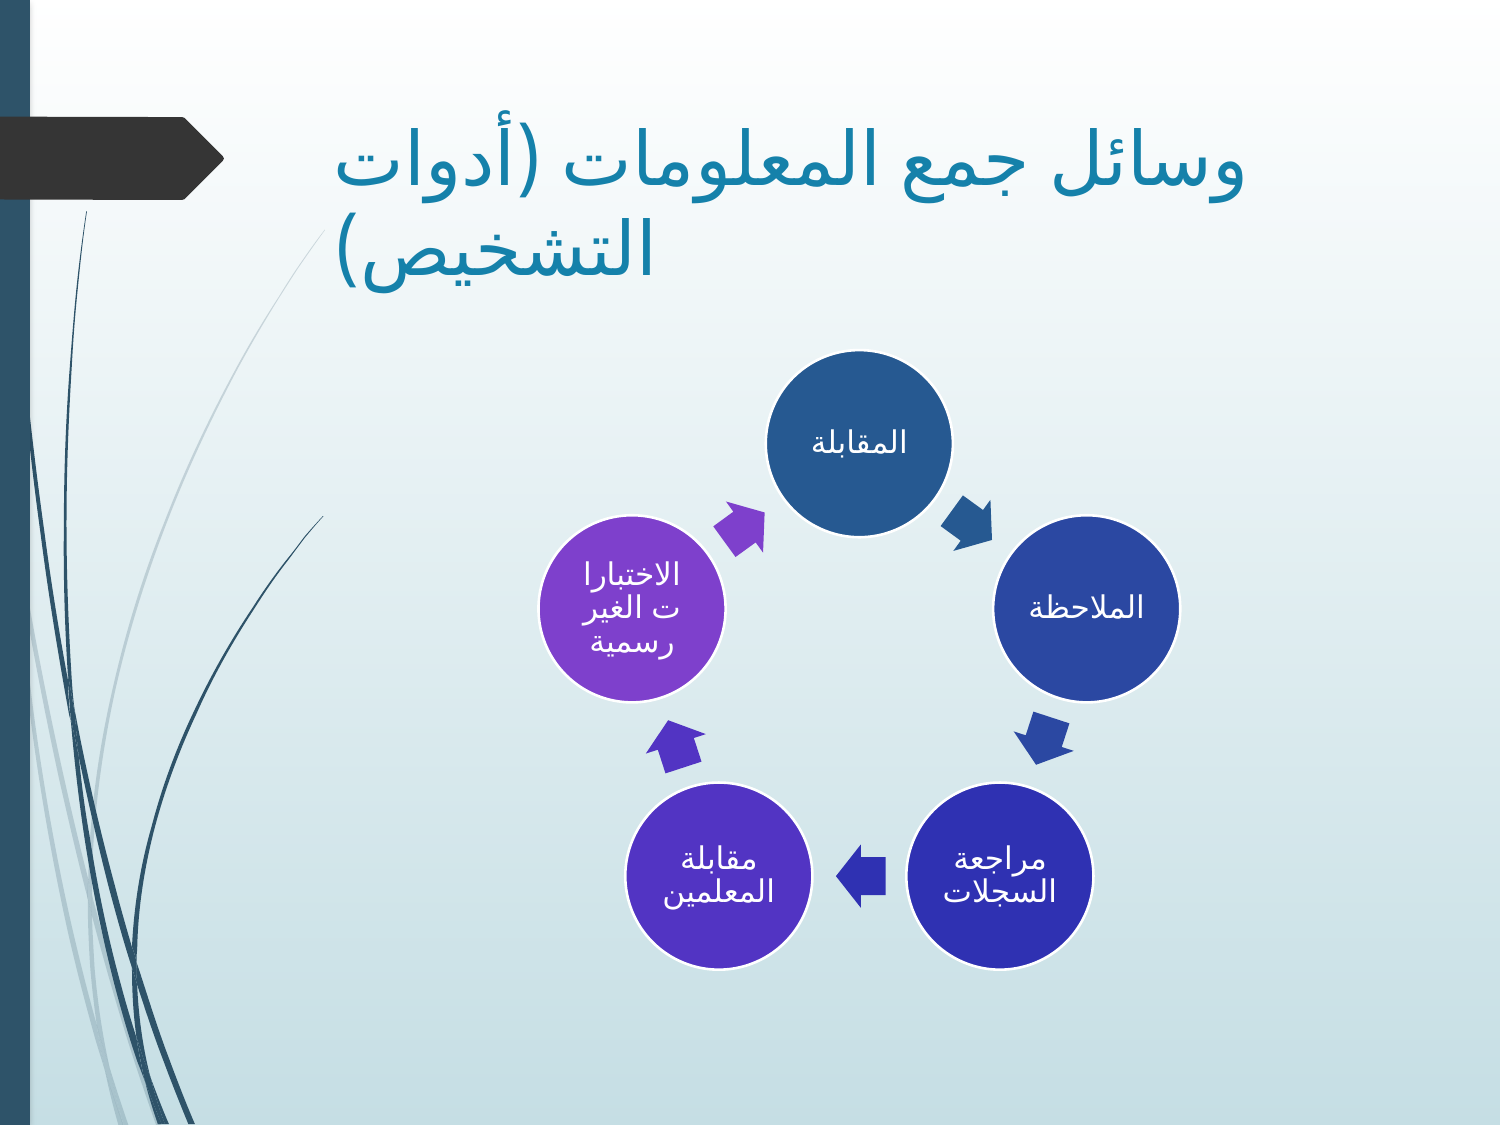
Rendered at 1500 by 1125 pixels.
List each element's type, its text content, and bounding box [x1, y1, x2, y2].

title وسائل جمع المعلومات (أدوات التشخيص) [319, 102, 1400, 313]
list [318, 349, 1401, 971]
